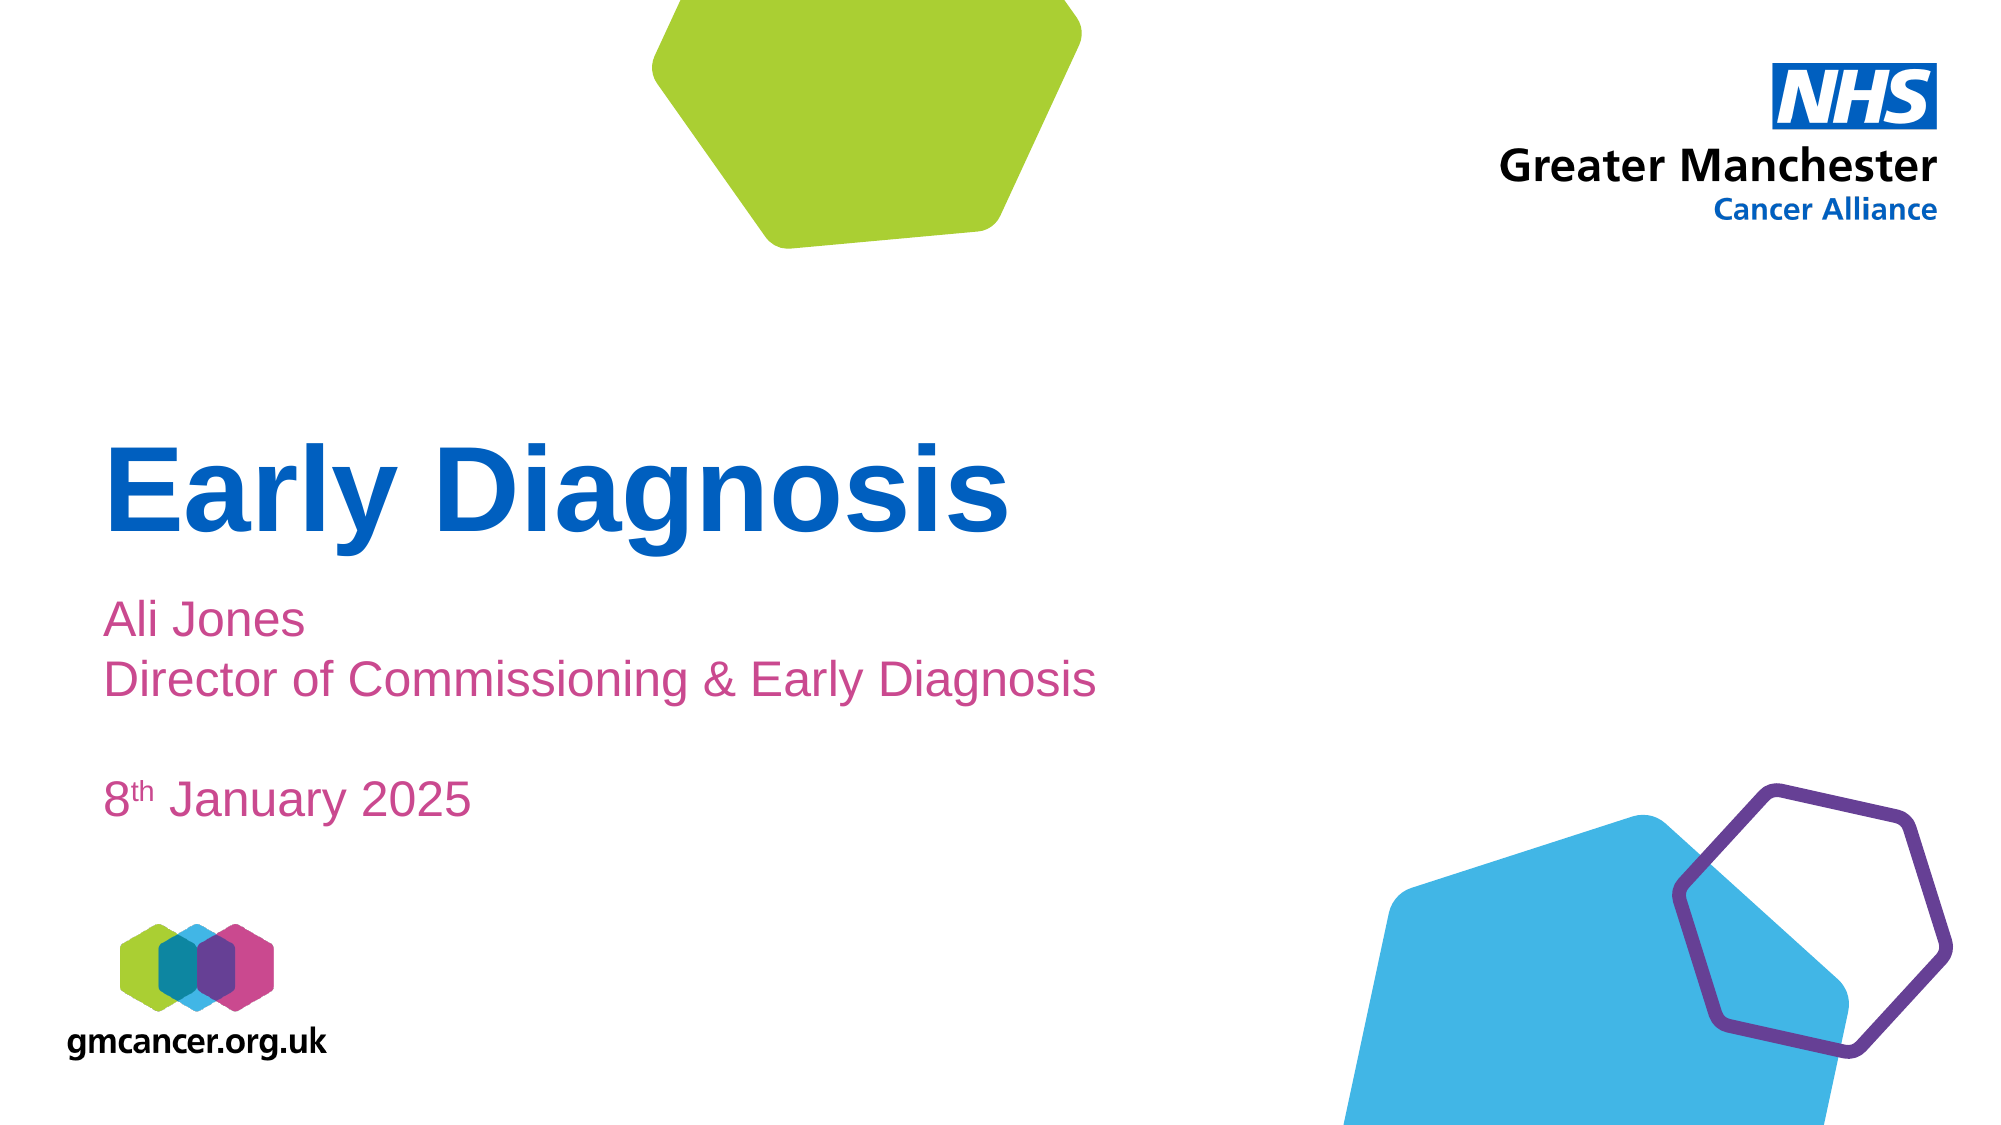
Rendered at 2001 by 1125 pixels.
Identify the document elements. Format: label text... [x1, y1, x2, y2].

list Ali Jones Director of Commissioning & Early Diagnosis 8th January 2025 [88, 579, 1797, 1014]
picture [66, 923, 327, 1062]
picture [1500, 63, 1937, 220]
list Early Diagnosis [88, 403, 1957, 563]
